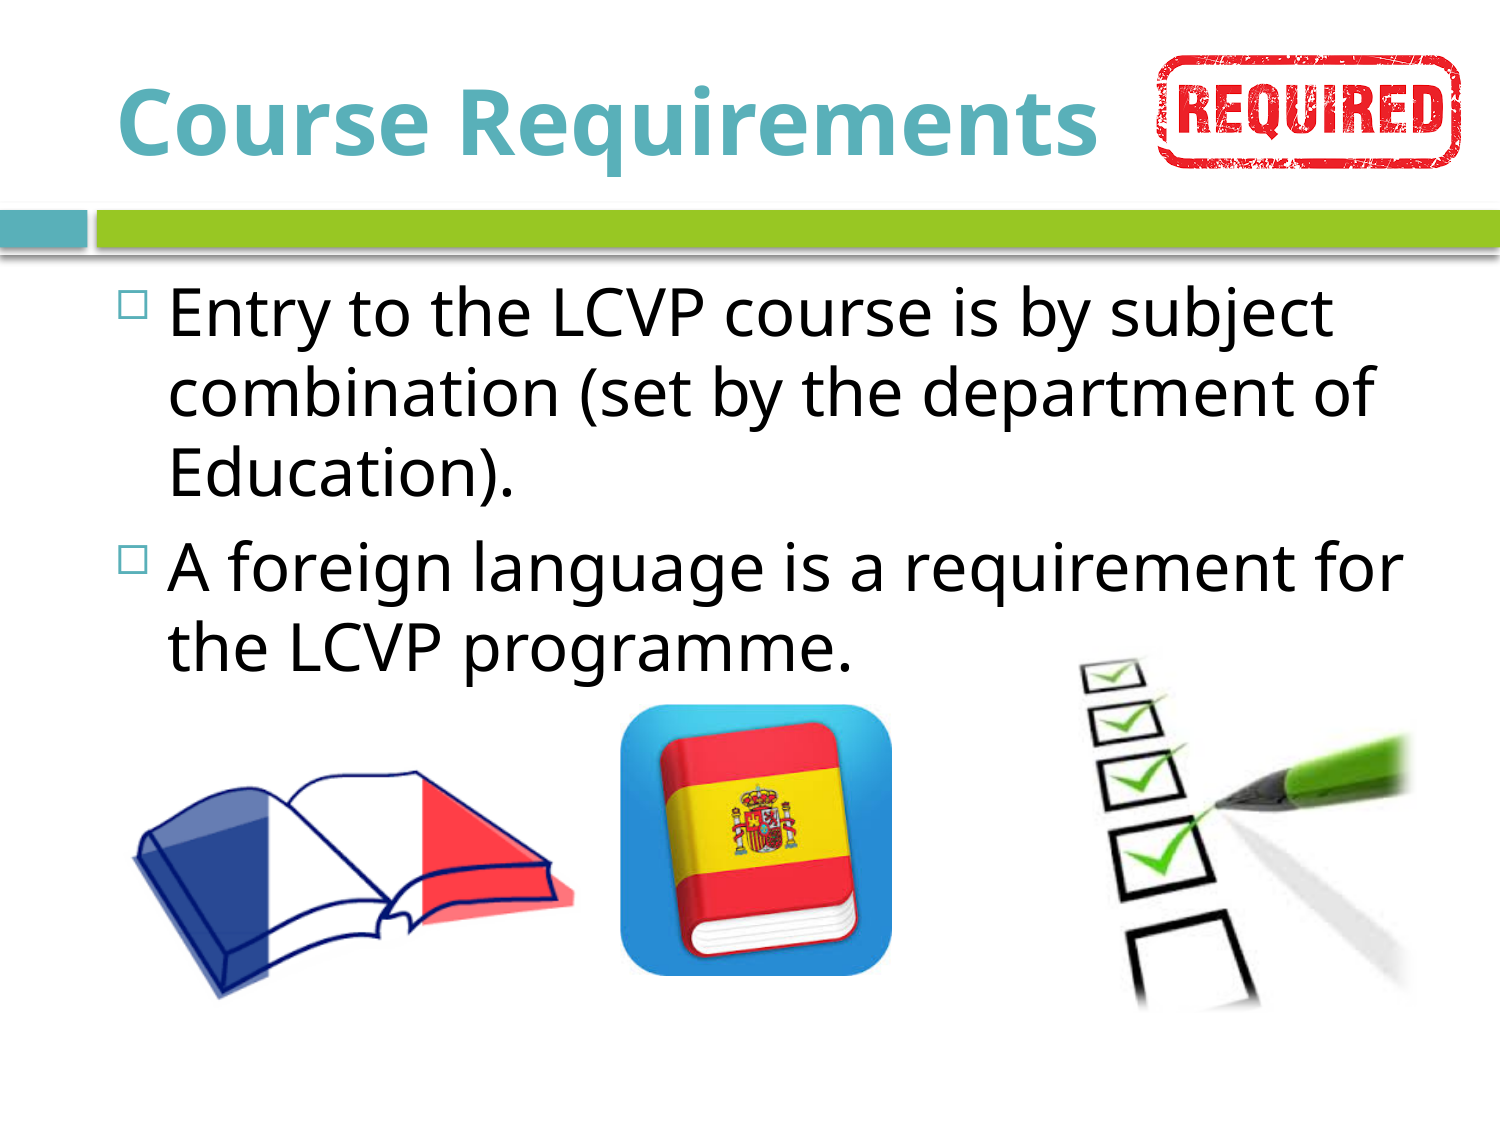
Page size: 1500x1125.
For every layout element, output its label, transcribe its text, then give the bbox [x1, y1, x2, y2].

list Entry to the LCVP course is by subject combination (set by the department of Education). A foreign language is a requirement for the LCVP programme. [100, 262, 1438, 1000]
picture [619, 703, 893, 977]
picture [123, 745, 584, 1014]
picture [1009, 644, 1419, 1014]
title Course Requirements [100, 37, 1438, 200]
picture [1151, 48, 1467, 174]
